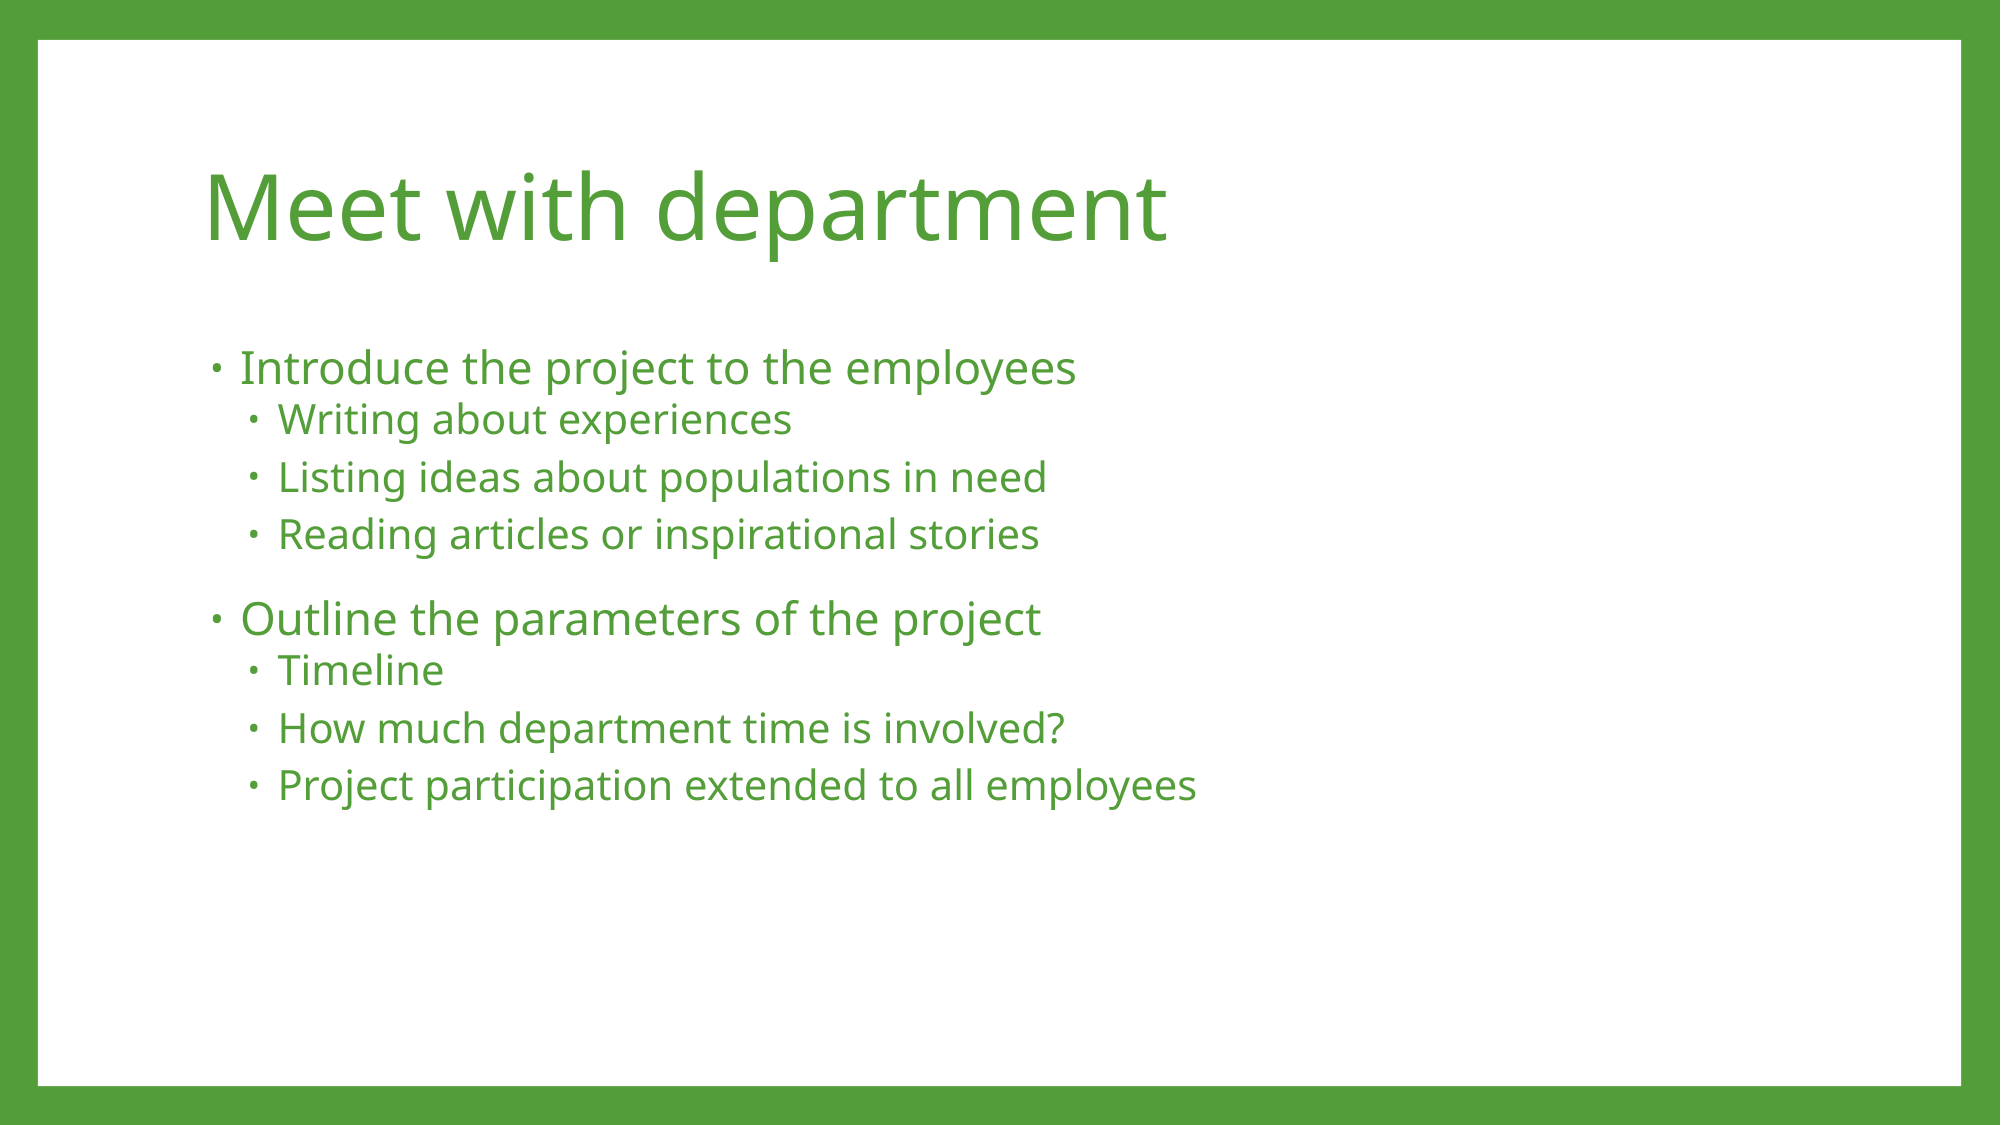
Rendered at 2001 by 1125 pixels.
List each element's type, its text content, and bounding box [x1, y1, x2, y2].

list Introduce the project to the employees Writing about experiences Listing ideas about populations in need Reading articles or inspirational stories Outline the parameters of the project Timeline How much department time is involved? Project participation extended to all employees [187, 337, 1808, 1000]
title Meet with department [187, 99, 1808, 323]
